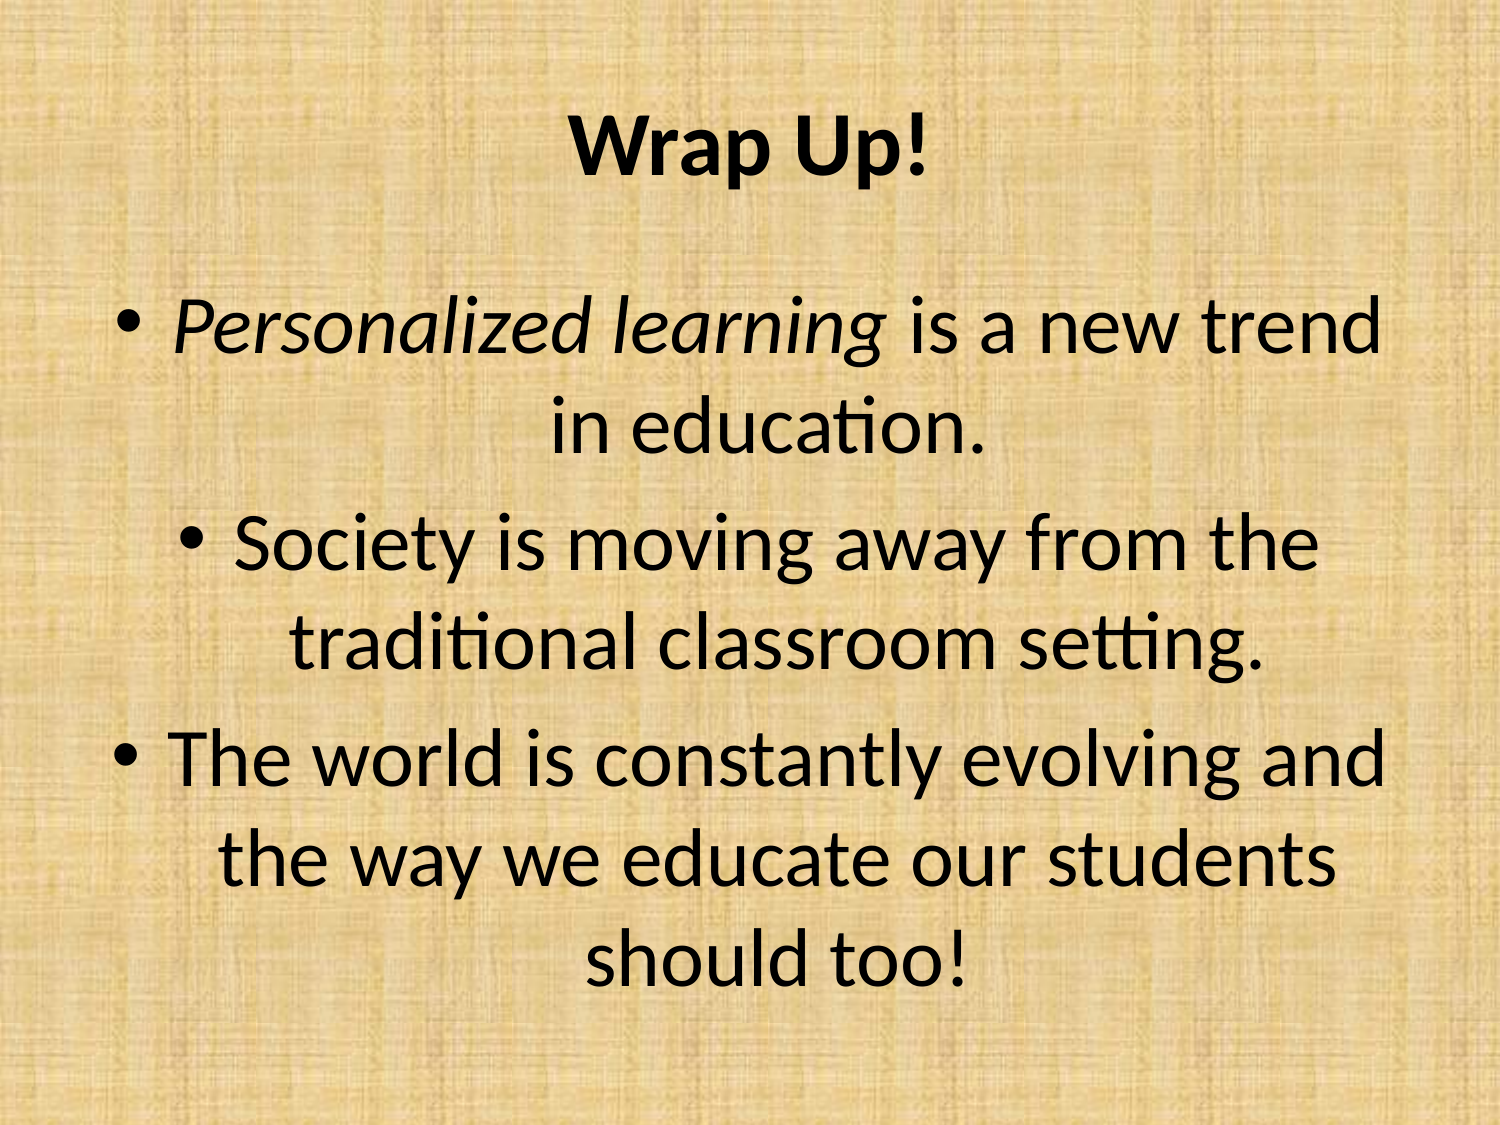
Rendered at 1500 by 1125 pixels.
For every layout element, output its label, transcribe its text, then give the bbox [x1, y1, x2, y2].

title Wrap Up! [75, 45, 1425, 233]
list Personalized learning is a new trend in education. Society is moving away from the traditional classroom setting. The world is constantly evolving and the way we educate our students should too! [75, 262, 1425, 1005]
picture [0, 0, 1500, 1125]
